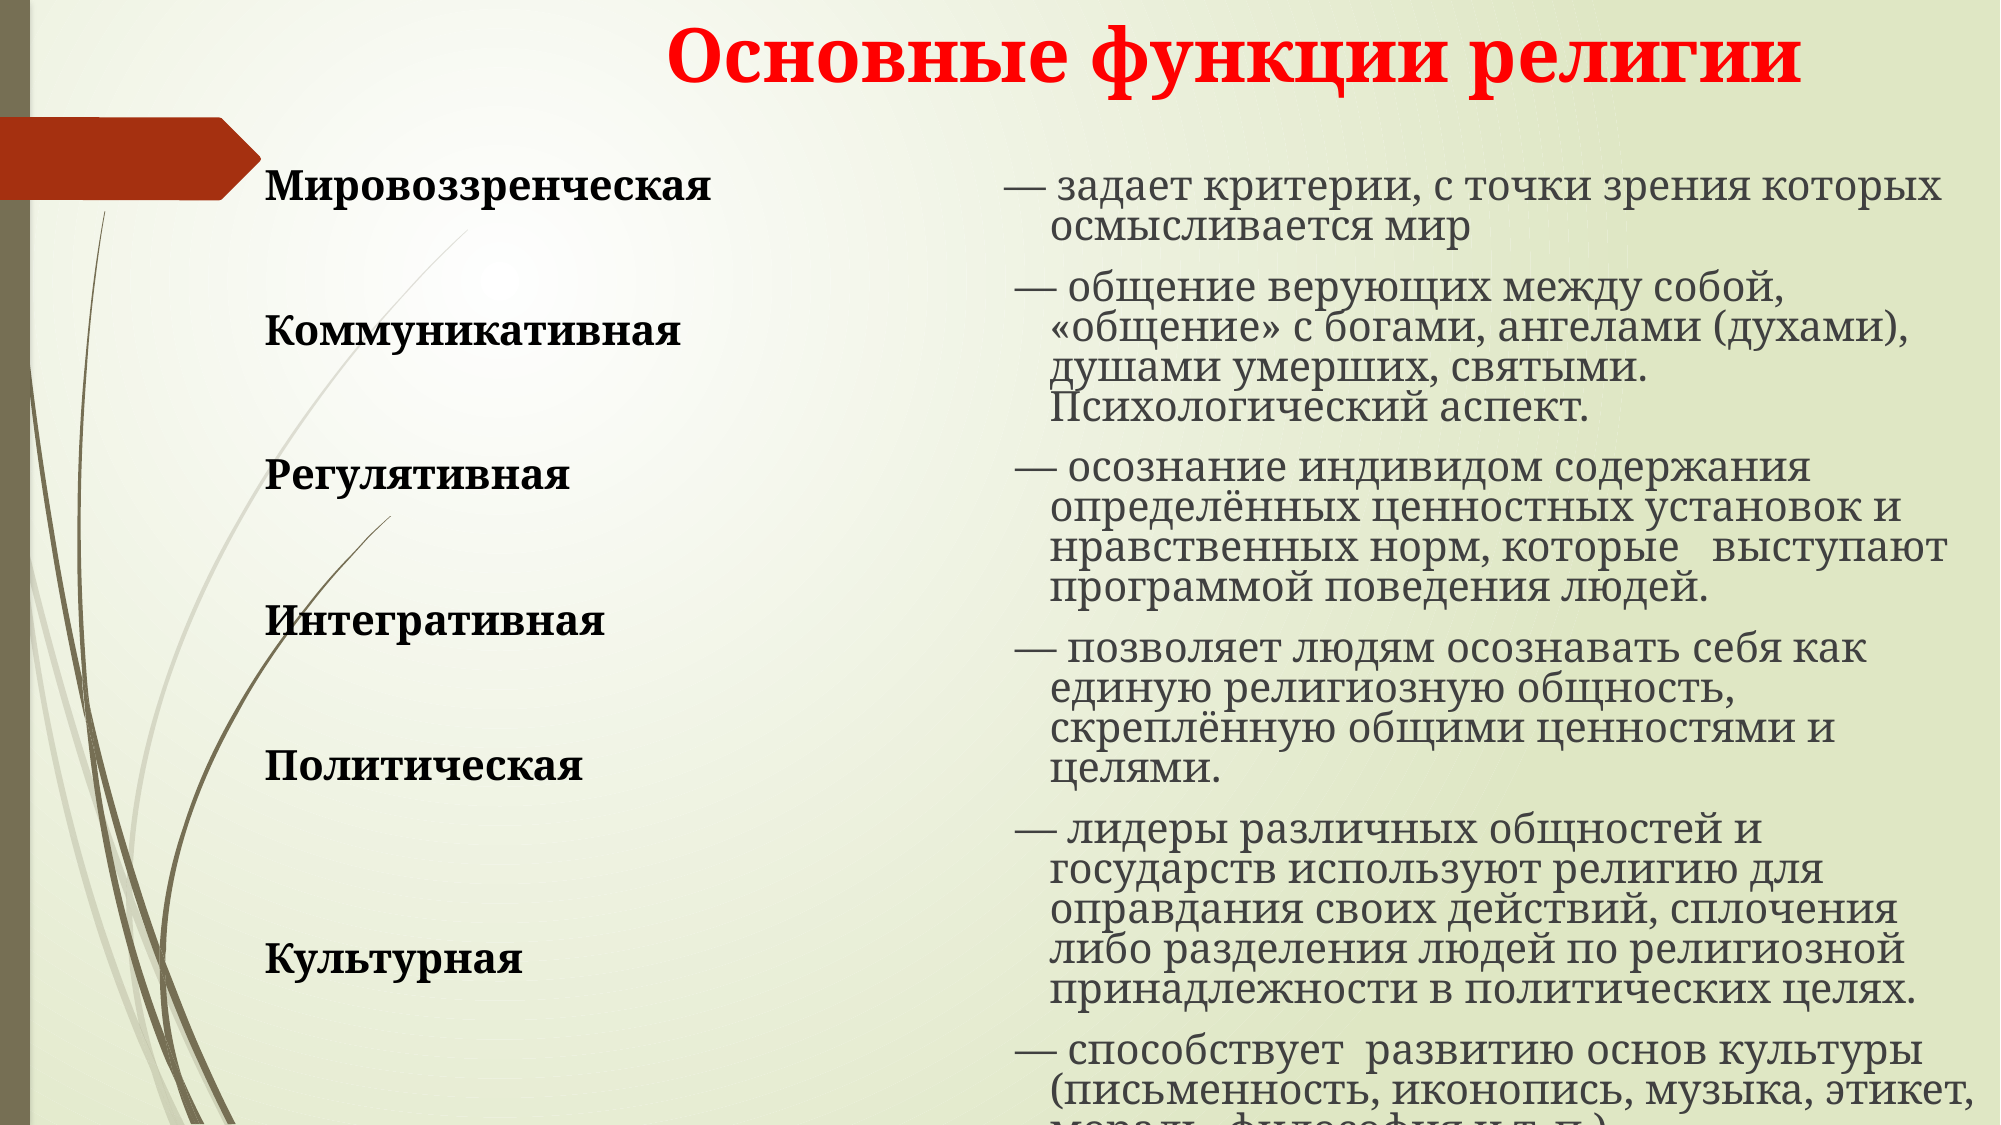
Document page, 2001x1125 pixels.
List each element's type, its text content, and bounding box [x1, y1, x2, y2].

title Основные функции религии [650, 0, 2000, 149]
text_box Мировоззренческая Коммуникативная Регулятивная Интегративная Политическая Культурная [249, 160, 764, 1090]
list — задает критерии, с точки зрения которых осмысливается мир — общение верующих между собой, «общение» с богами, ангелами (духами), душами умерших, святыми. Психологический аспект. — осознание индивидом содержания определённых ценностных установок и нравственных норм, которые выступают программой поведения людей. — позволяет людям осознавать себя как единую религиозную общность, скреплённую общими ценностями и целями. — лидеры различных общностей и государств используют религию для оправдания своих действий, сплочения либо разделения людей по религиозной принадлежности в политических целях. — способствует развитию основ культуры (письменность, иконопись, музыка, этикет, мораль, философия и т. п.) [978, 160, 2000, 1090]
